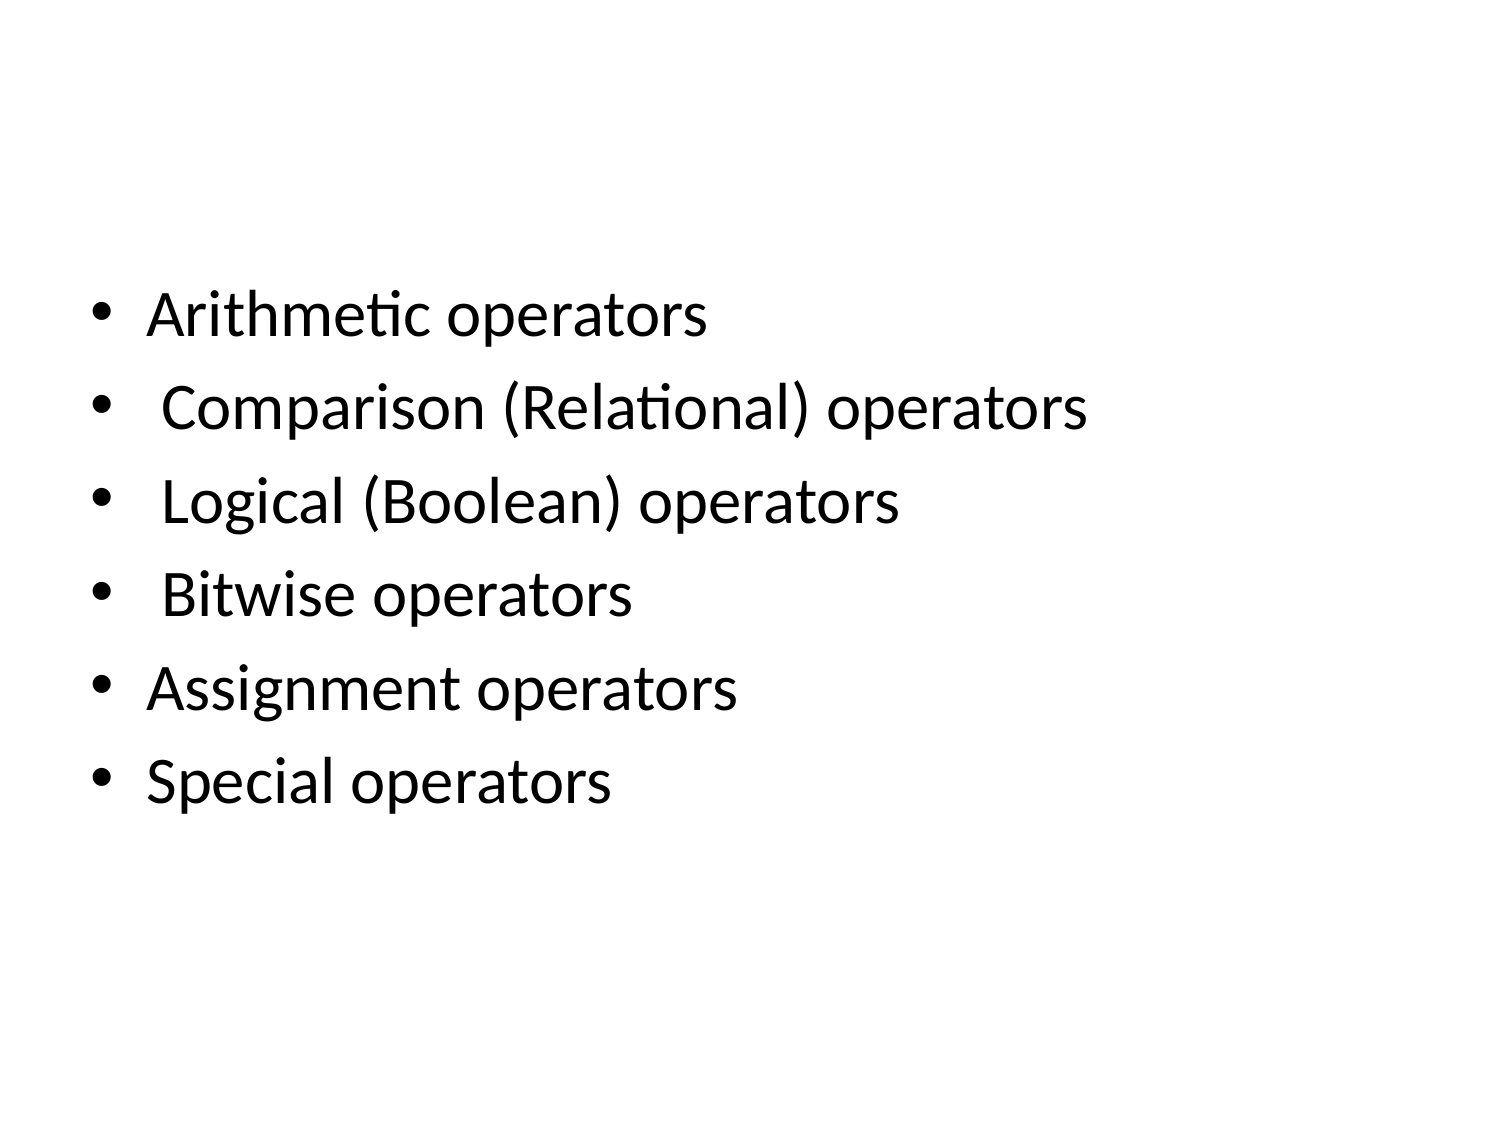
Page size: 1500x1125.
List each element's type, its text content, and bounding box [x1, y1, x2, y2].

list Arithmetic operators Comparison (Relational) operators Logical (Boolean) operators Bitwise operators Assignment operators Special operators [75, 262, 1425, 1005]
